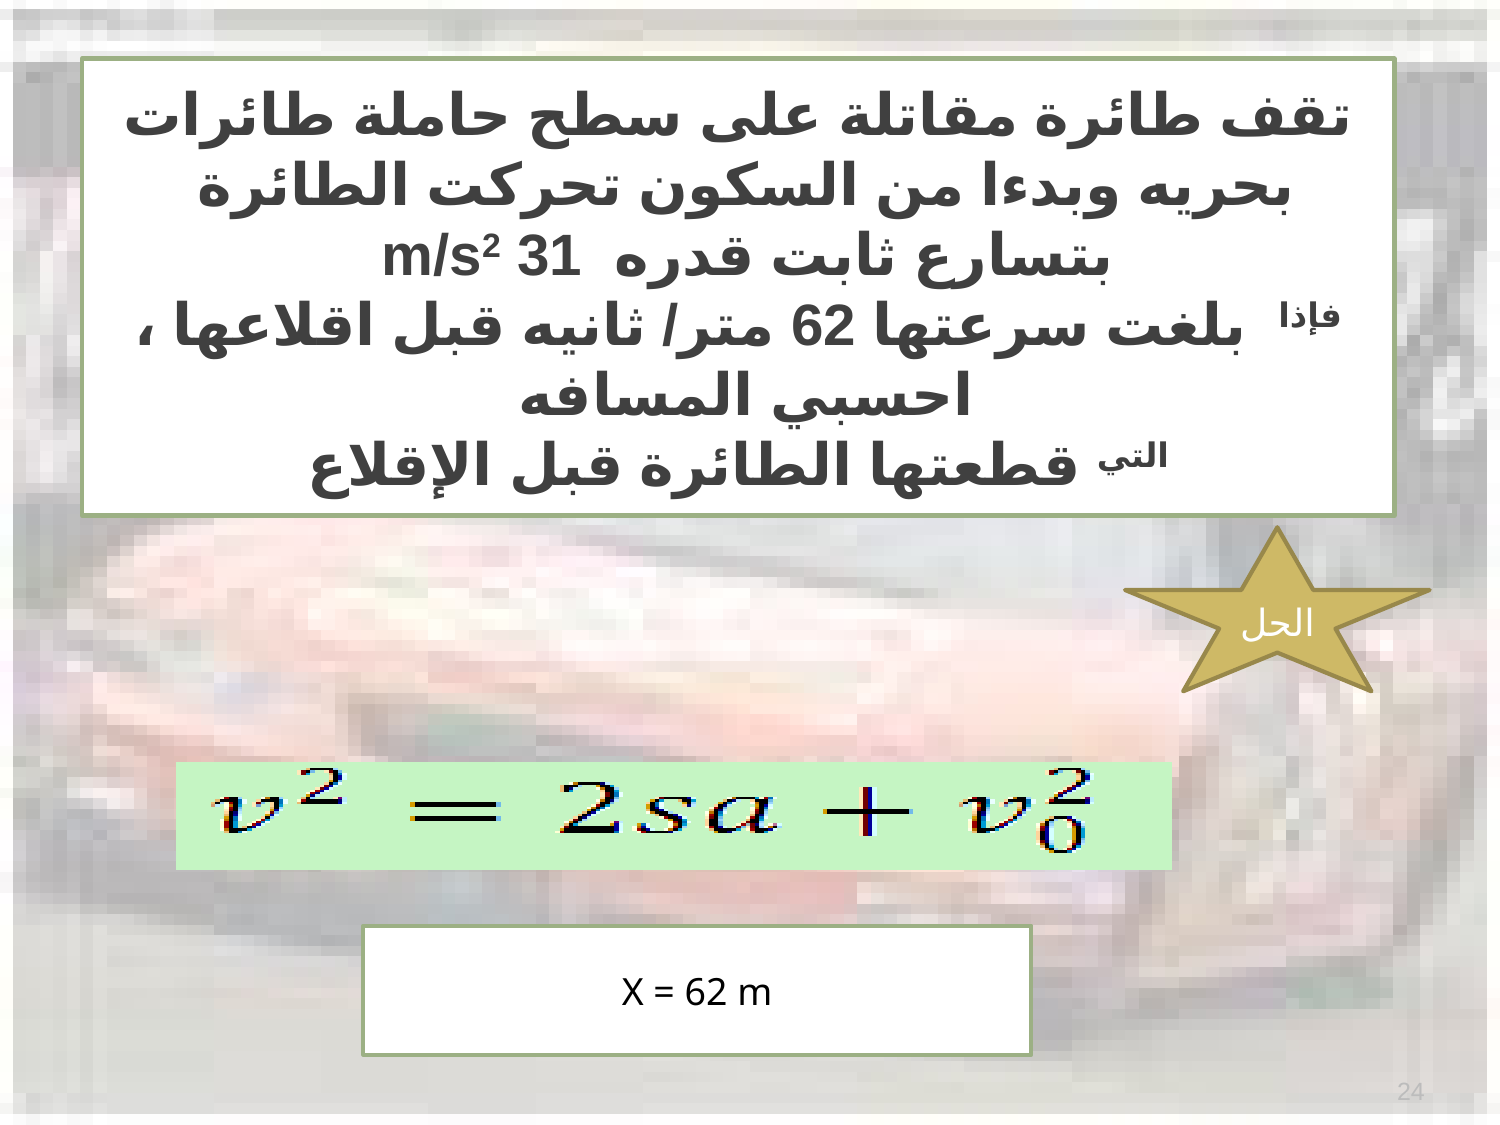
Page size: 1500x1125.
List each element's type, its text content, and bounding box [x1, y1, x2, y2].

text_box X = 62 m [361, 924, 1033, 1057]
picture [0, 0, 1500, 1125]
slide_number 24 [1299, 1052, 1425, 1113]
text_box الحل [1122, 525, 1432, 694]
text_box تقف طائرة مقاتلة على سطح حاملة طائرات بحريه وبدءا من السكون تحركت الطائرة بتسارع ثابت قدره 31 m/s2 فإذا بلغت سرعتها 62 متر/ ثانيه قبل اقلاعها ، احسبي المسافه التي قطعتها الطائرة قبل الإقلاع [80, 56, 1397, 518]
